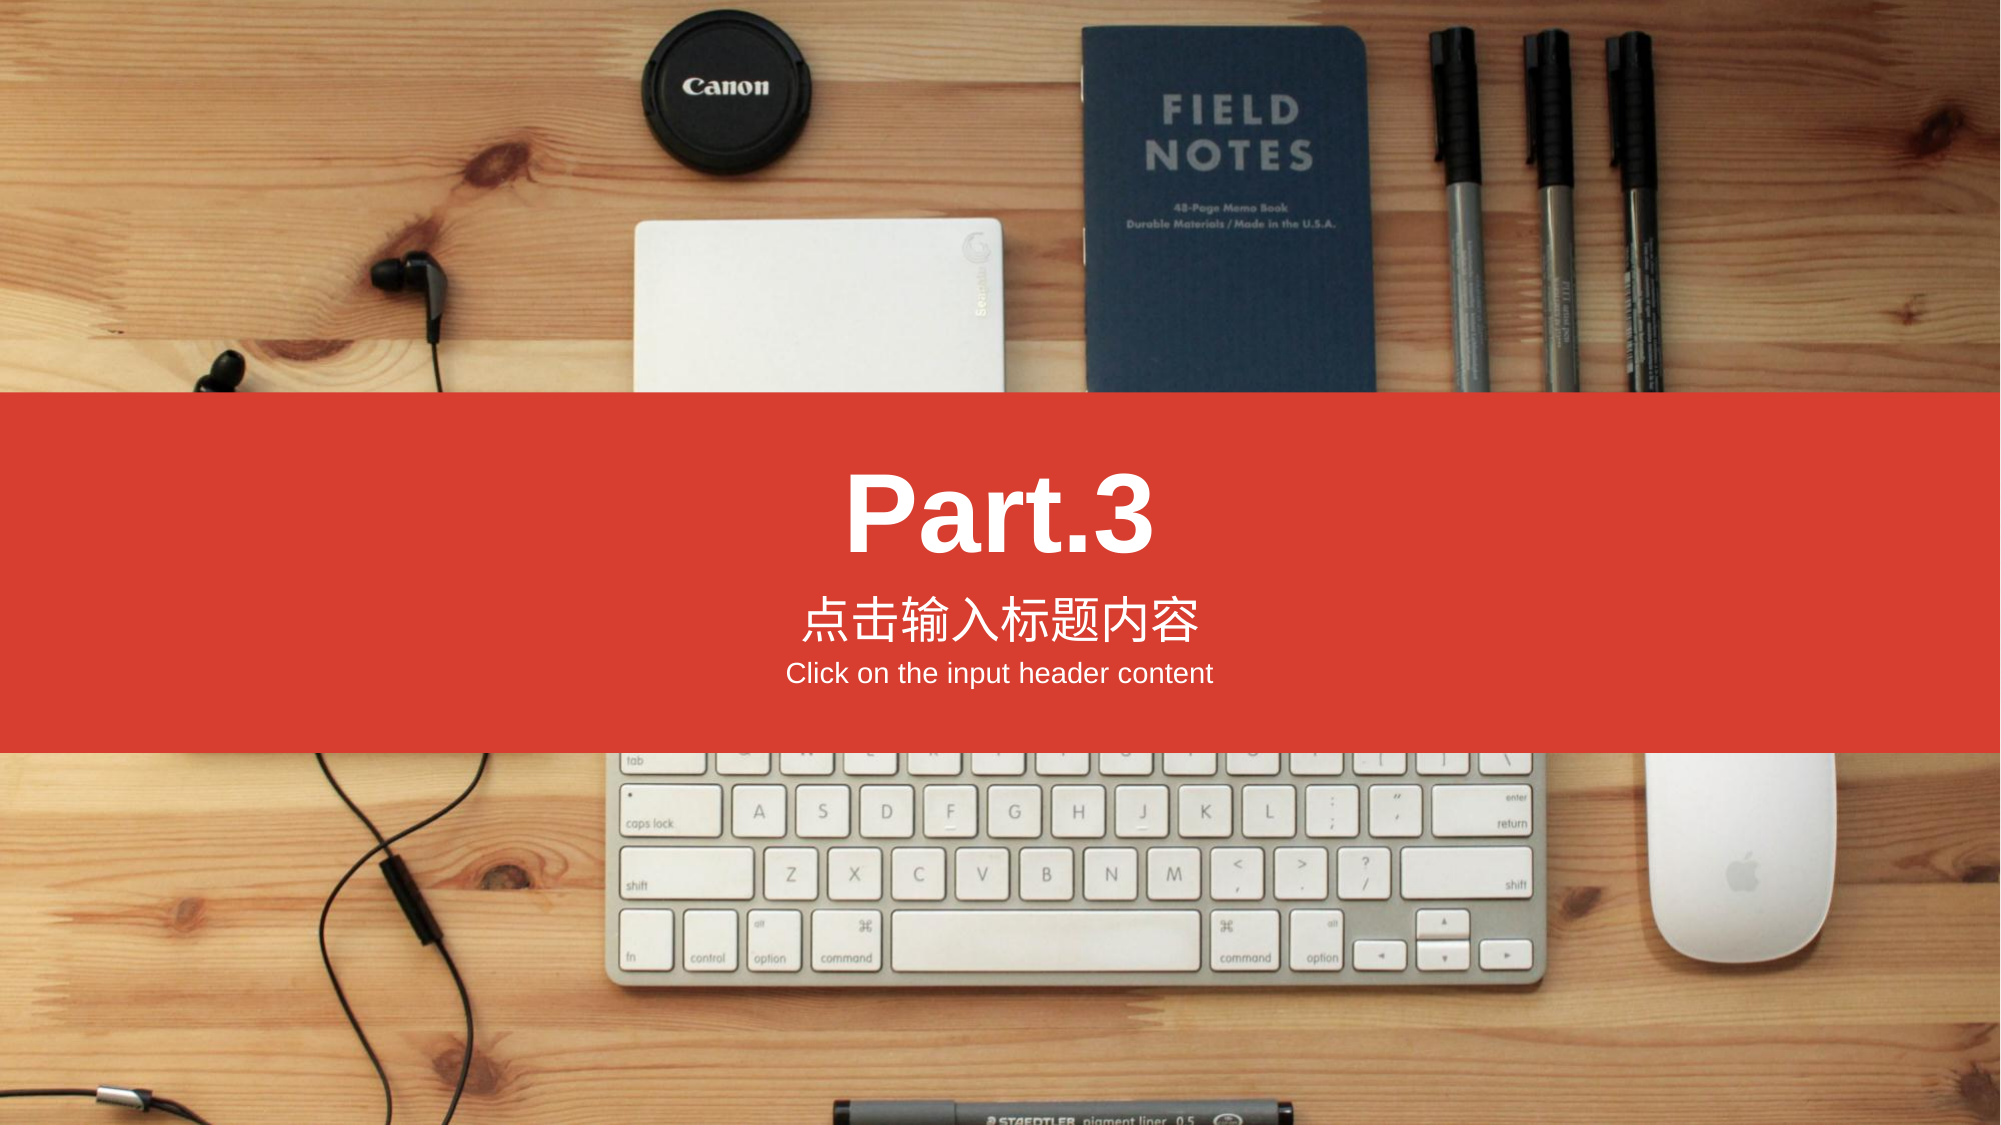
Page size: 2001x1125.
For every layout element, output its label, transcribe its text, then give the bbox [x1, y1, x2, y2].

text_box 点击输入标题内容 Click on the input header content [692, 579, 1308, 698]
text_box [0, 391, 2000, 754]
picture [0, 0, 2001, 1125]
text_box Part.3 [805, 432, 1194, 579]
